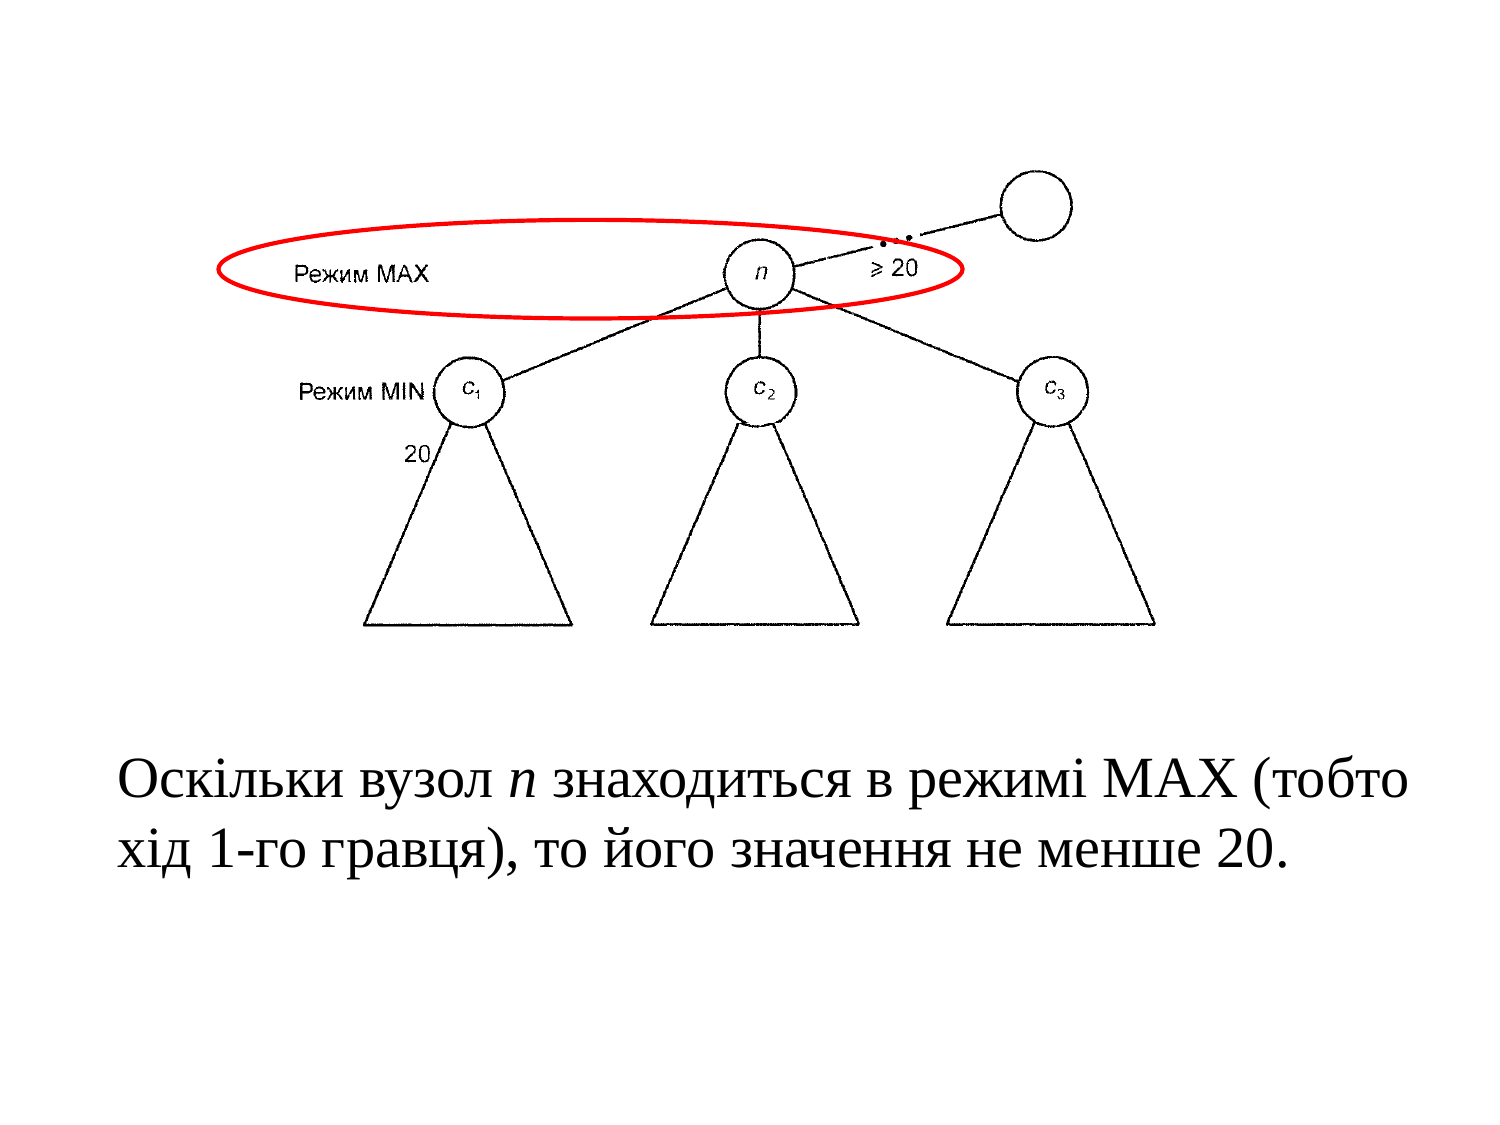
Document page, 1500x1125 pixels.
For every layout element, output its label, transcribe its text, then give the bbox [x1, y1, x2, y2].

list Оскільки вузол n знаходиться в режимі МАХ (тобто хід 1-го гравця), то його значення не менше 20. [0, 731, 1500, 1048]
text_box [218, 160, 1176, 654]
